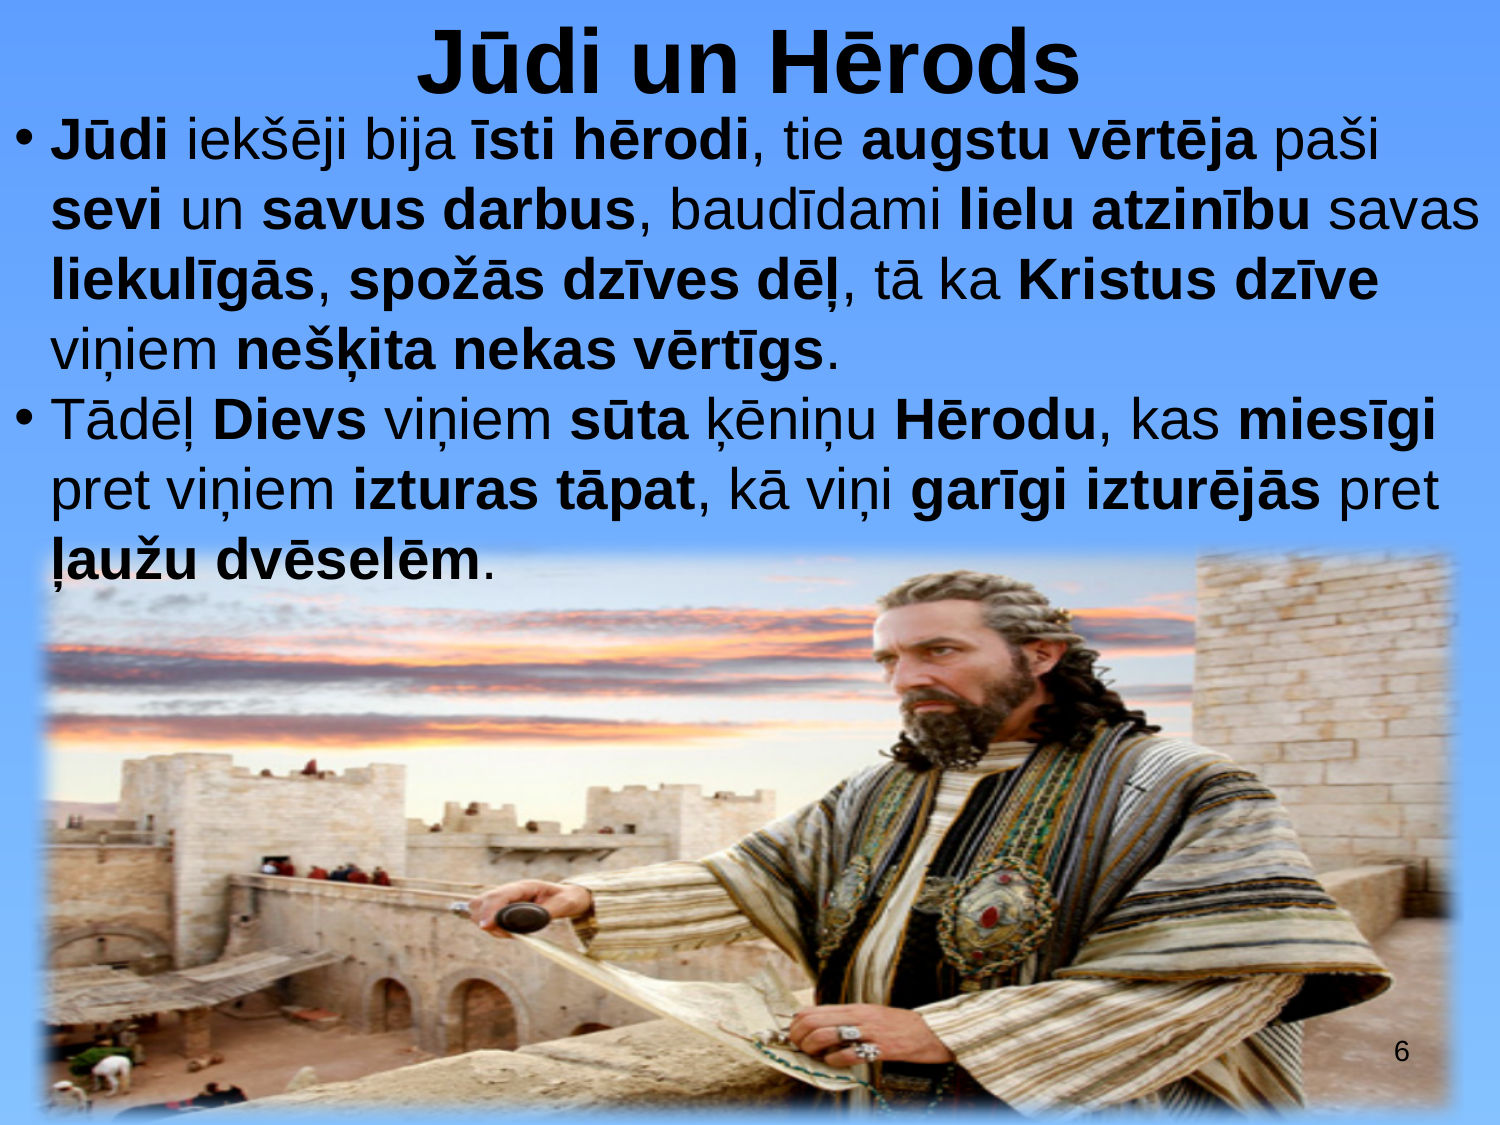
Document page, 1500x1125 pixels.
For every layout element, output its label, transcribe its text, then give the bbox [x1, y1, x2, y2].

picture [29, 538, 1465, 1125]
text_box Jūdi iekšēji bija īsti hērodi, tie augstu vērtēja paši sevi un savus darbus, baudīdami lielu atzinību savas liekulīgās, spožās dzīves dēļ, tā ka Kristus dzīve viņiem nešķita nekas vērtīgs. Tādēļ Dievs viņiem sūta ķēniņu Hērodu, kas miesīgi pret viņiem izturas tāpat, kā viņi garīgi izturējās pret ļaužu dvēselēm. [0, 93, 1500, 599]
title Jūdi un Hērods [0, 0, 1500, 93]
